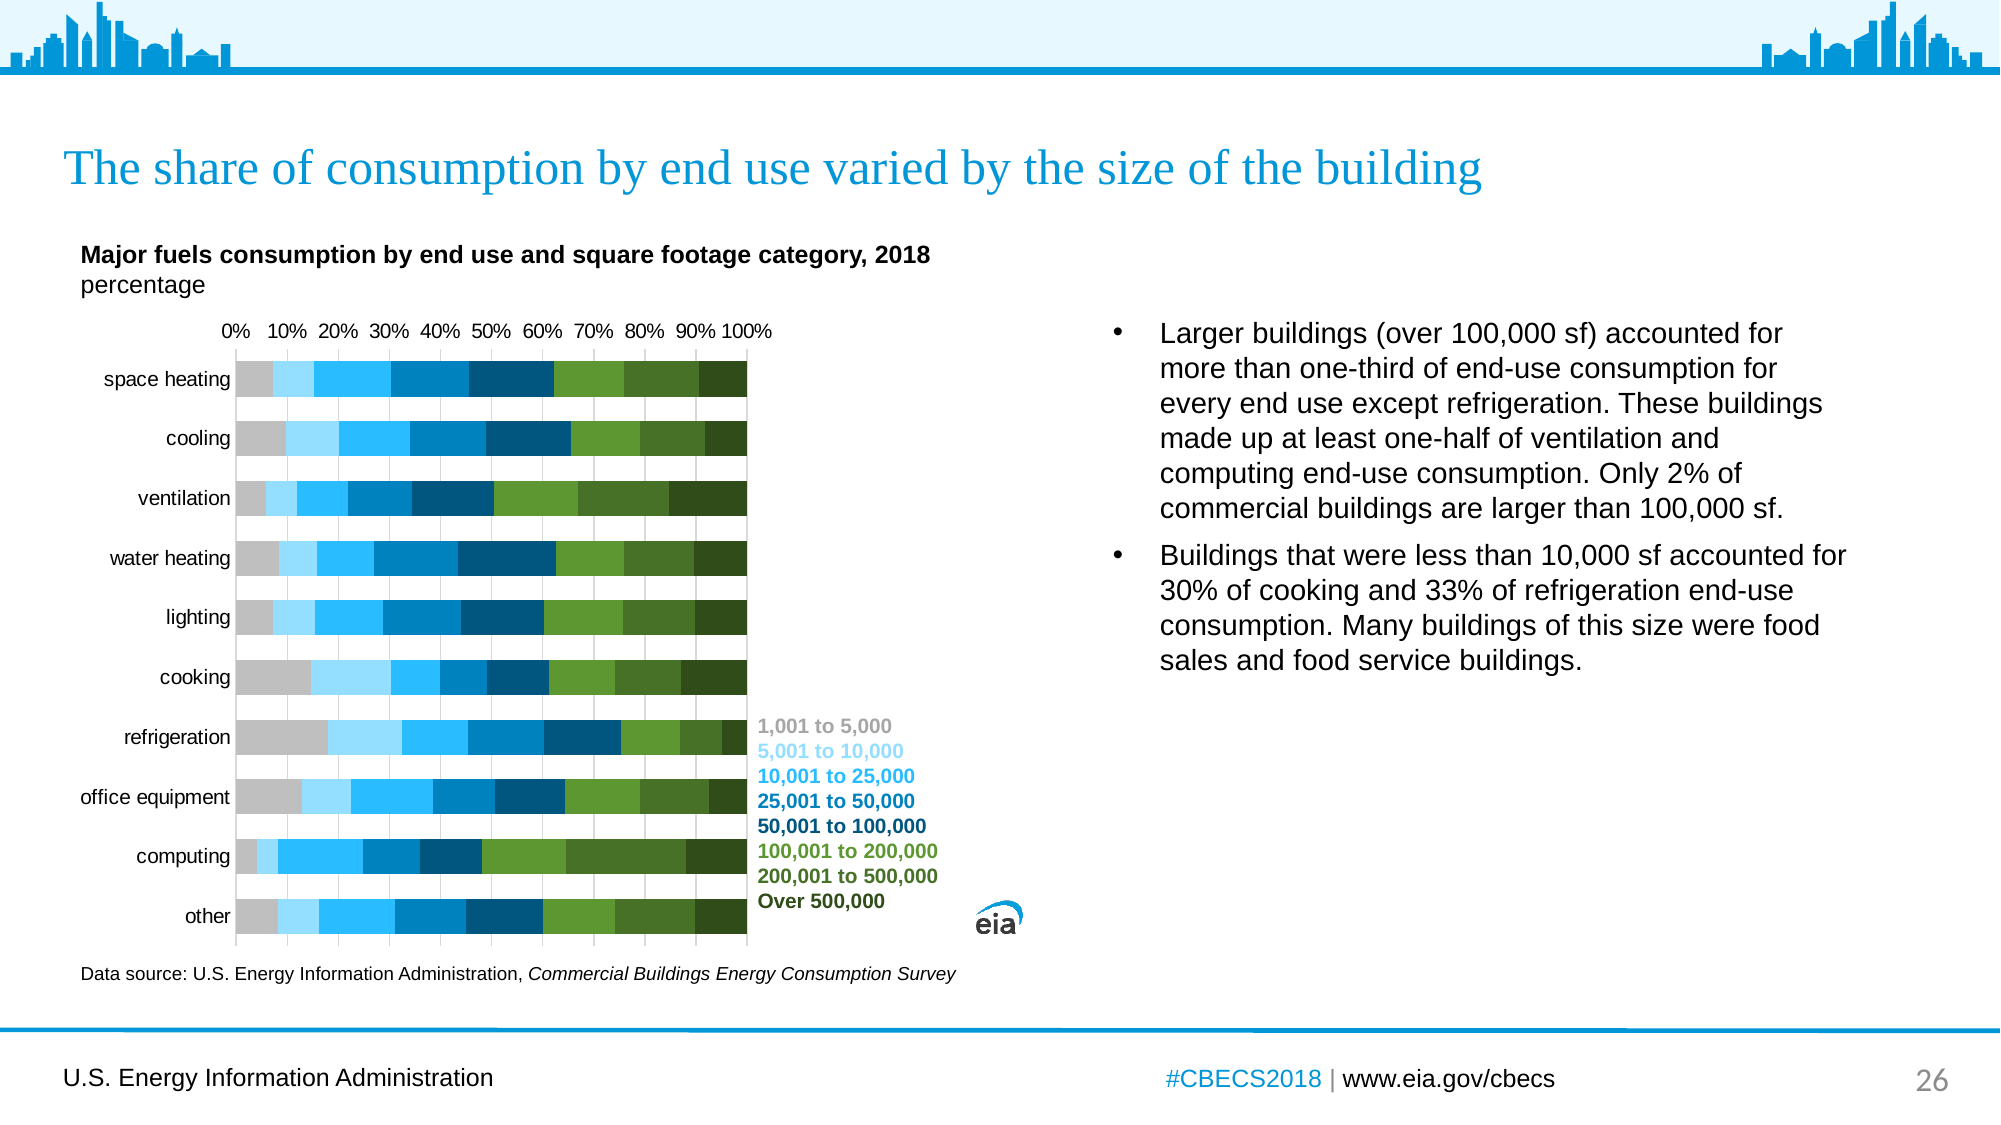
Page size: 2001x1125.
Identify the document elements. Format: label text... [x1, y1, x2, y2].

text_box Data source: U.S. Energy Information Administration, Commercial Buildings Energy Consumption Survey [65, 954, 1026, 992]
text_box Major fuels consumption by end use and square footage category, 2018 percentage [65, 231, 1026, 306]
text_box Larger buildings (over 100,000 sf) accounted for more than one-third of end-use consumption for every end use except refrigeration. These buildings made up at least one-half of ventilation and computing end-use consumption. Only 2% of commercial buildings are larger than 100,000 sf. Buildings that were less than 10,000 sf accounted for 30% of cooking and 33% of refrigeration end-use consumption. Many buildings of this size were food sales and food service buildings. [1098, 306, 1864, 684]
chart [65, 306, 788, 960]
text_box 1,001 to 5,000 5,001 to 10,000 10,001 to 25,000 25,001 to 50,000 50,001 to 100,000 100,001 to 200,000 200,001 to 500,000 Over 500,000 [788, 705, 1000, 928]
slide_number 26 [1886, 1048, 1978, 1109]
title The share of consumption by end use varied by the size of the building [48, 77, 1952, 202]
footer #CBECS2018 | www.eia.gov/cbecs [1023, 1047, 1699, 1107]
picture [973, 898, 1024, 936]
